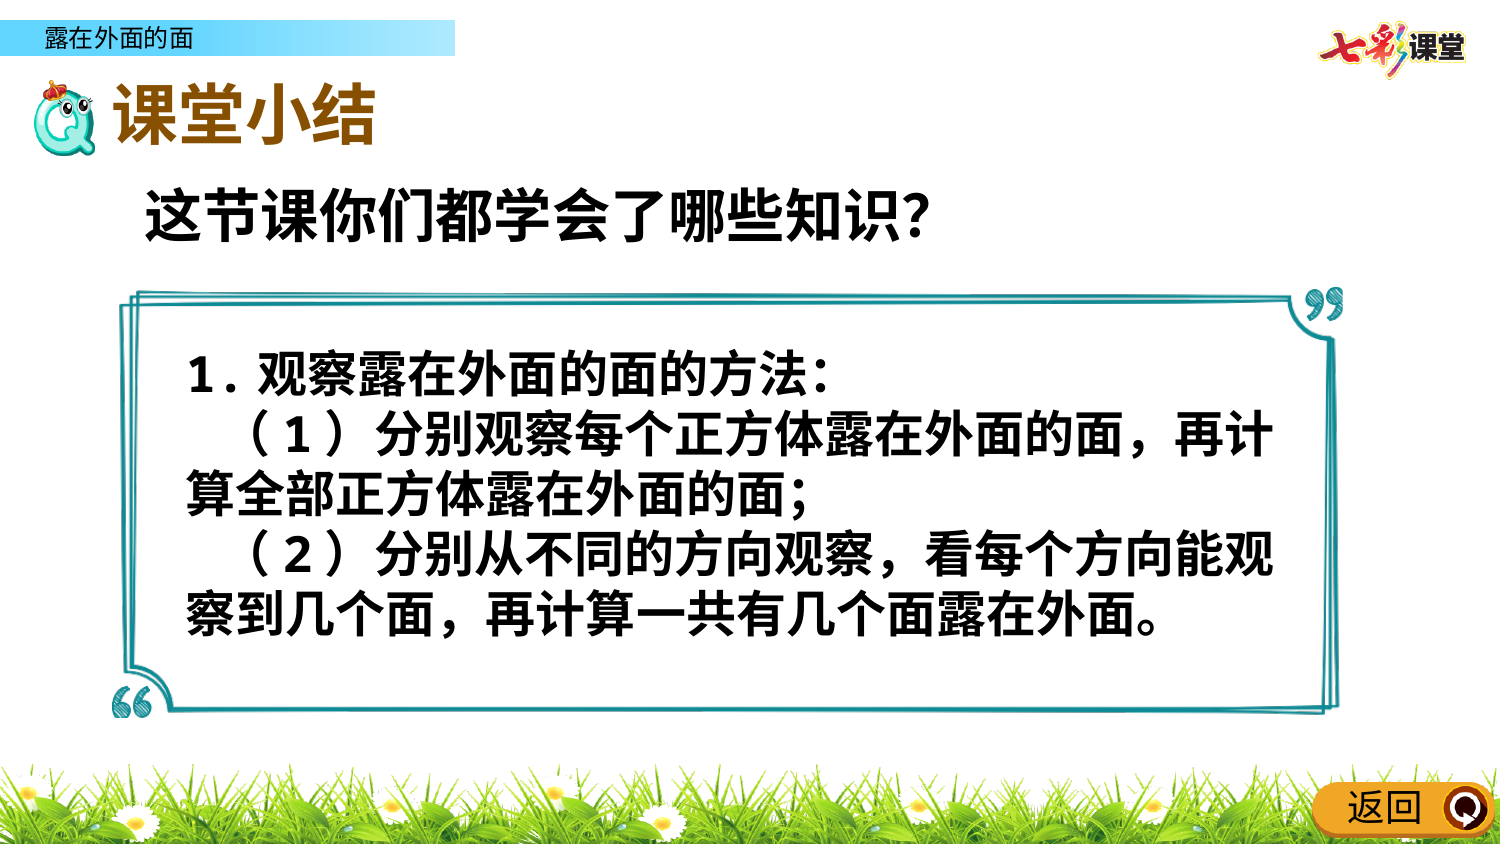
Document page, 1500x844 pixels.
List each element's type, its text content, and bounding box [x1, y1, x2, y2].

text_box 这节课你们都学会了哪些知识？ [133, 173, 972, 255]
picture [1316, 20, 1468, 80]
picture [111, 287, 1343, 718]
picture [34, 80, 96, 156]
text_box 课堂小结 [100, 67, 404, 159]
picture [0, 764, 1500, 844]
